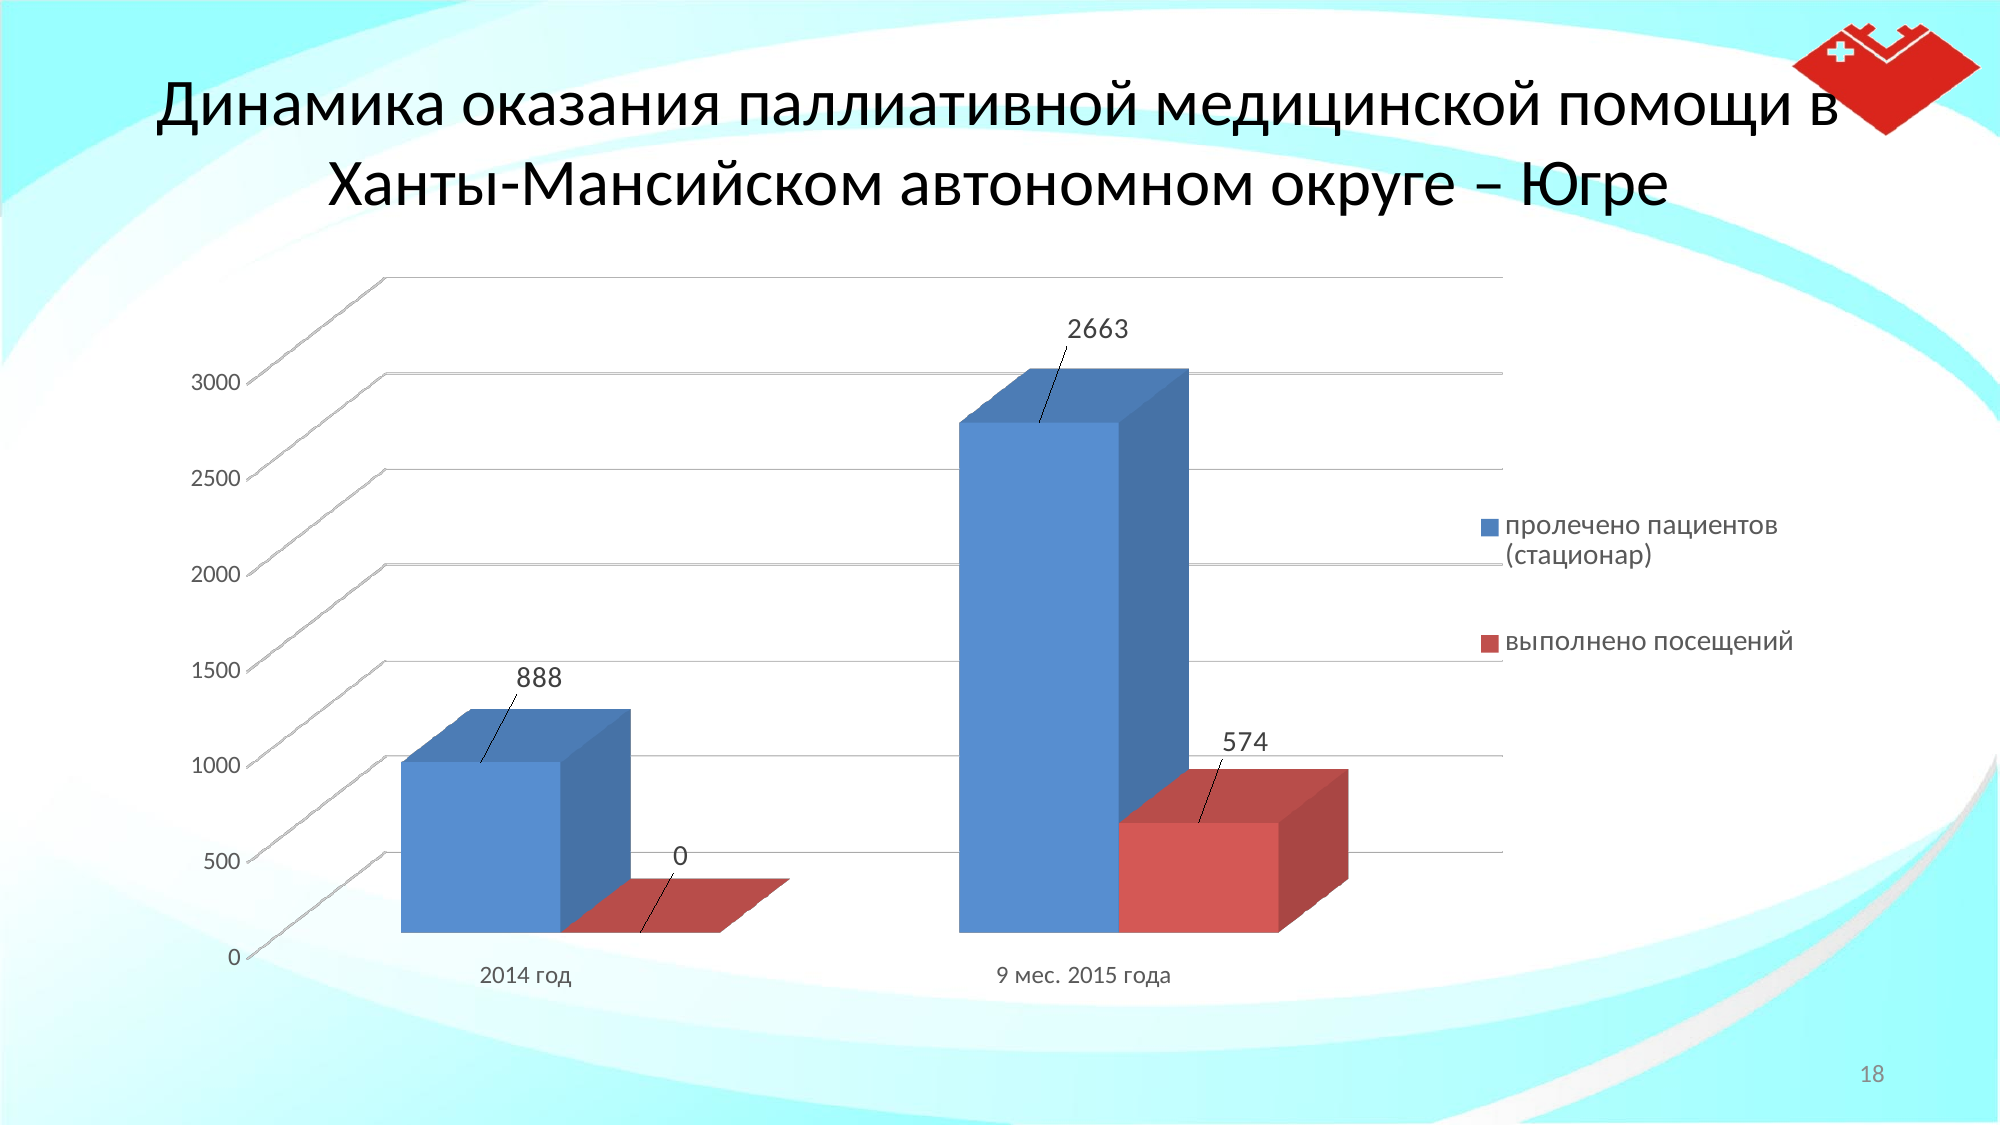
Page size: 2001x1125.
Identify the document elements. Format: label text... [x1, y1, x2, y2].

title Динамика оказания паллиативной медицинской помощи в Ханты-Мансийском автономном округе – Югре [99, 45, 1900, 233]
picture [0, 0, 2000, 1125]
slide_number 18 [1433, 1042, 1900, 1103]
chart [137, 262, 1901, 1006]
